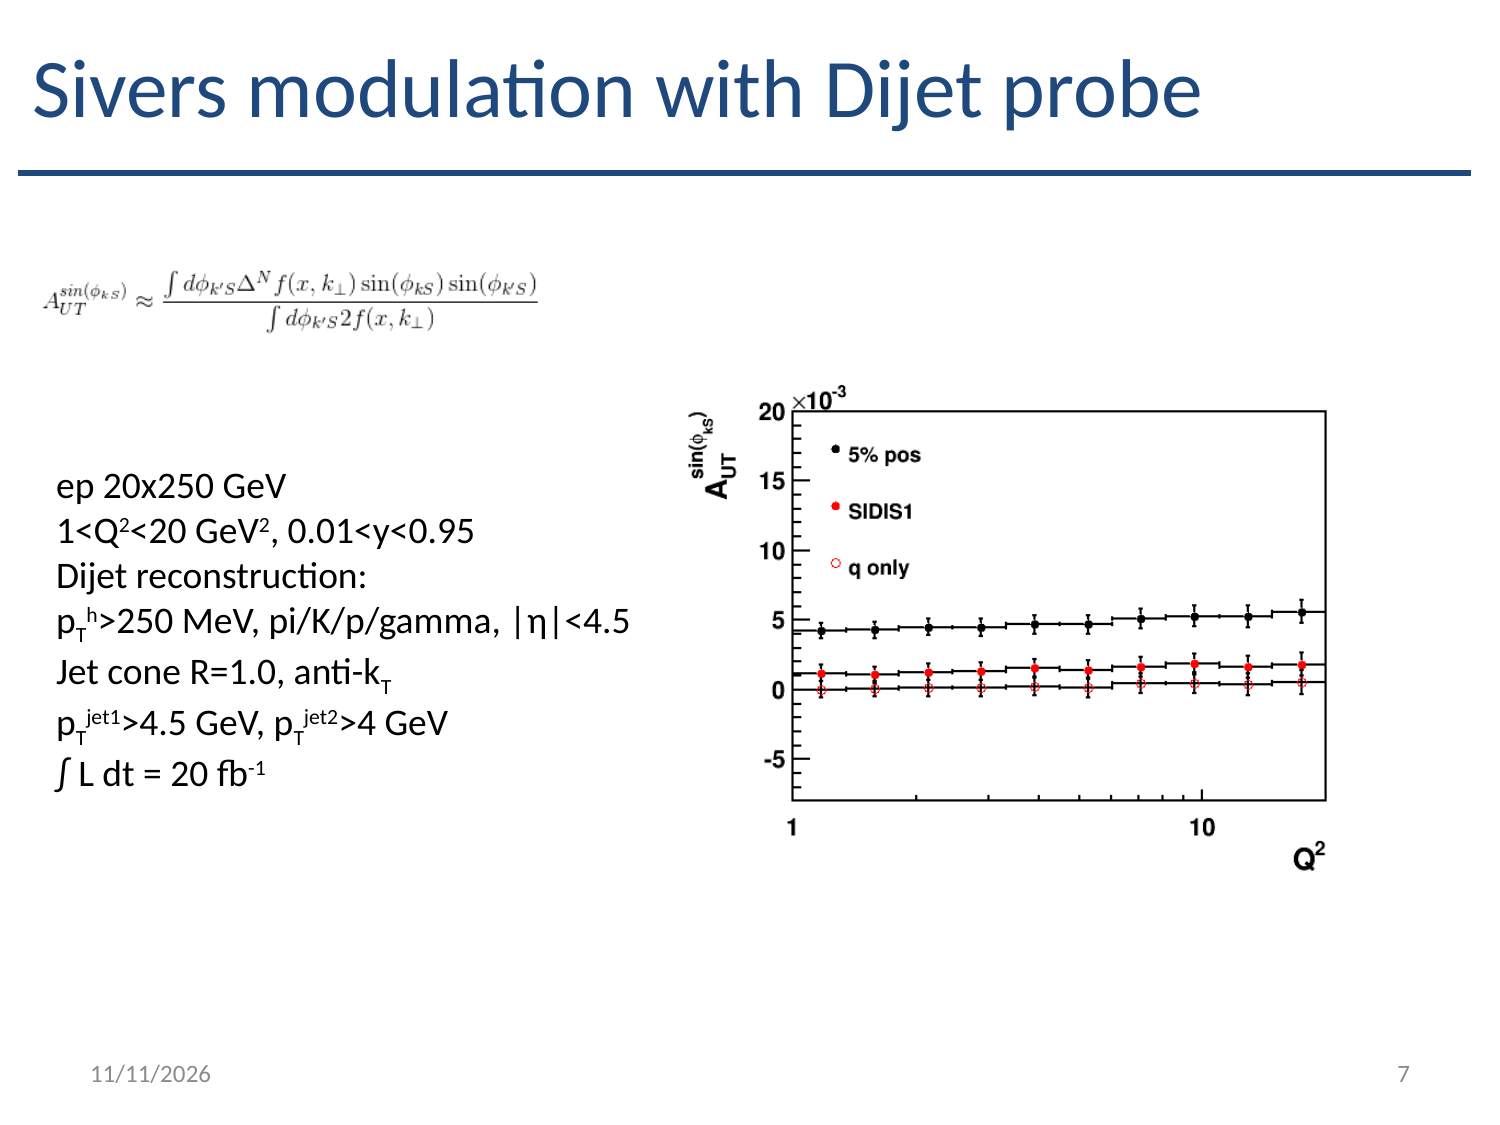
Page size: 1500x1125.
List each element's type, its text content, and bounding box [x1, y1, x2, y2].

picture [29, 255, 547, 344]
title Sivers modulation with Dijet probe [17, 7, 1483, 161]
slide_number 7 [1074, 1042, 1425, 1103]
picture [681, 373, 1353, 875]
text_box ep 20x250 GeV 1<Q2<20 GeV2, 0.01<y<0.95 Dijet reconstruction: pTh>250 MeV, pi/K/p/gamma, |η|<4.5 Jet cone R=1.0, anti-kT pTjet1>4.5 GeV, pTjet2>4 GeV ∫ L dt = 20 fb-1 [41, 453, 676, 802]
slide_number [75, 1042, 425, 1103]
